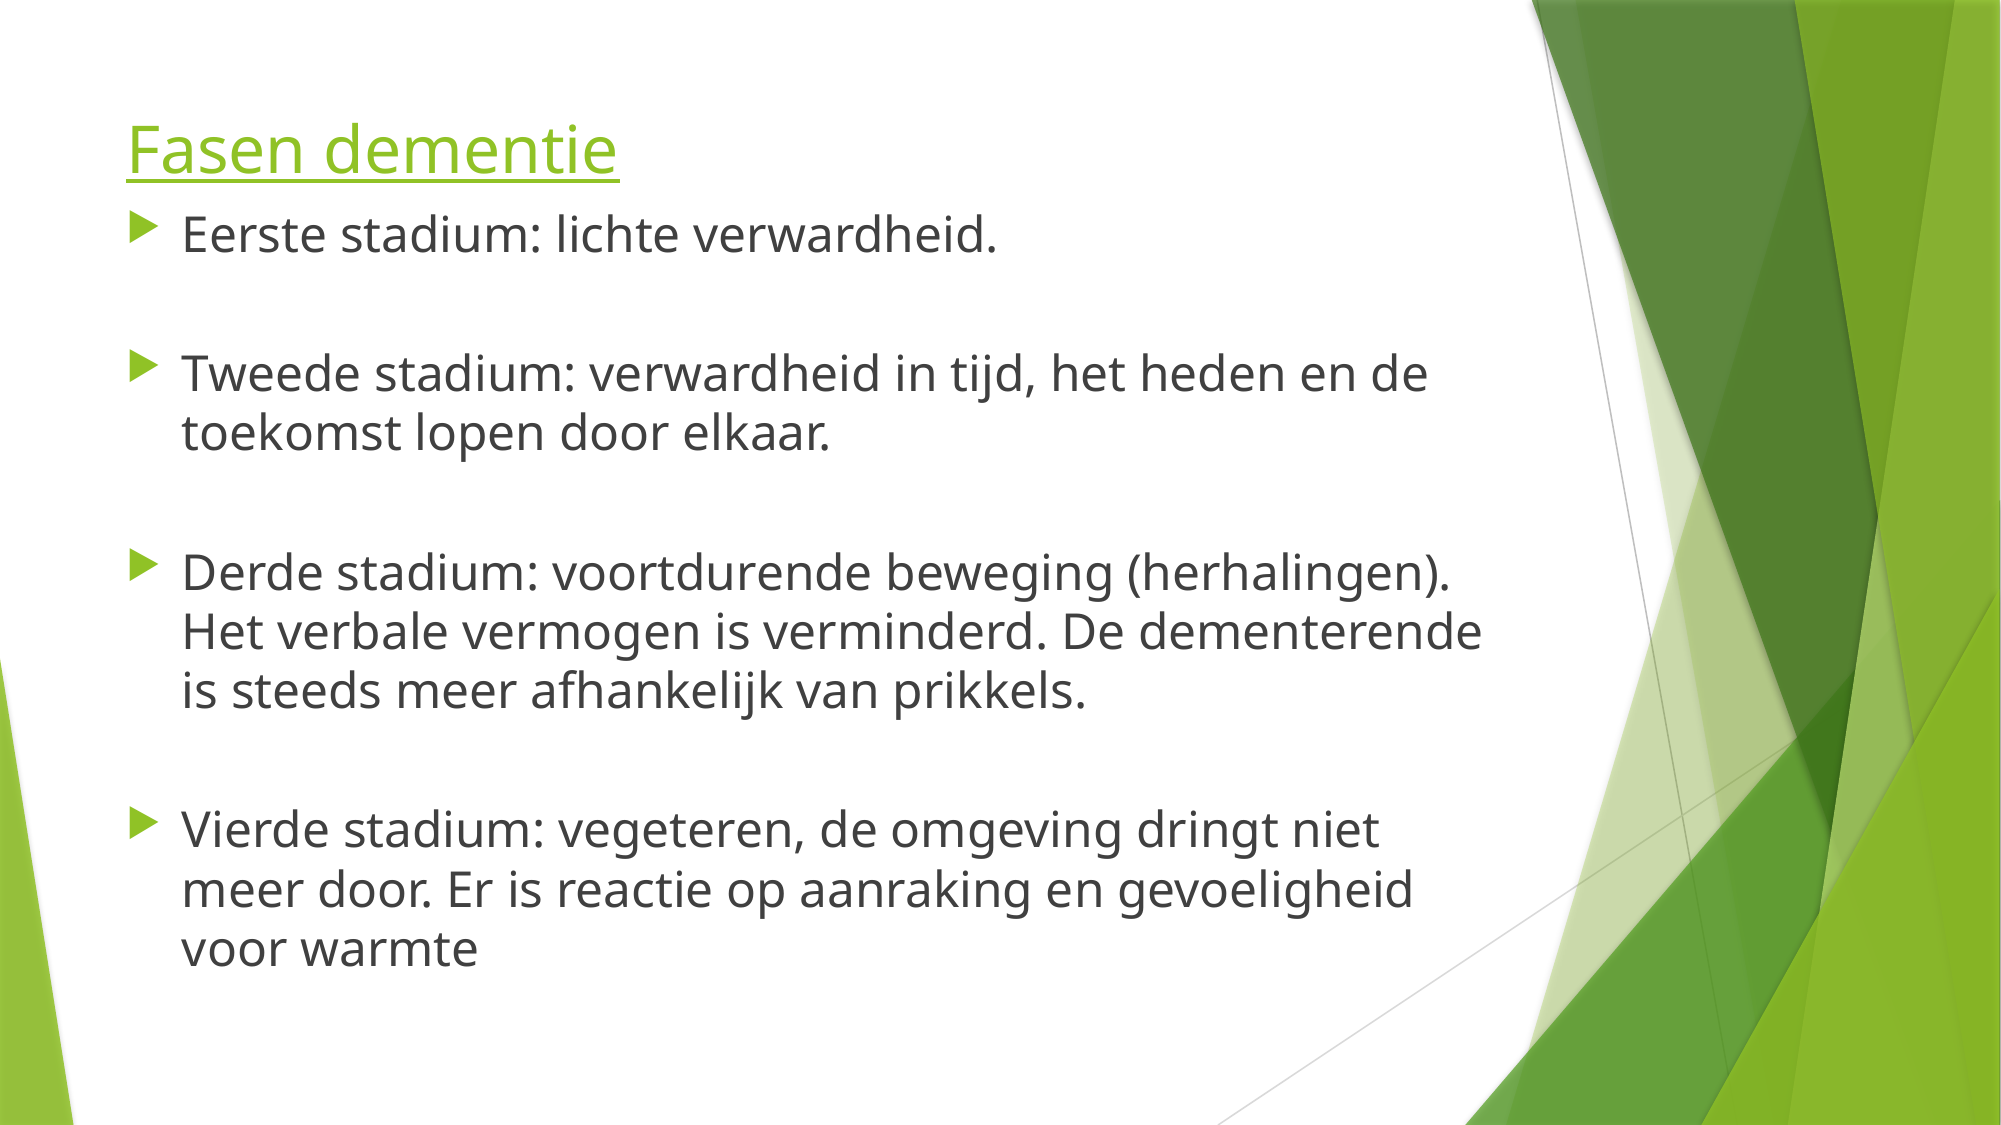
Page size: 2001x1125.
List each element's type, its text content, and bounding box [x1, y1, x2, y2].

list Eerste stadium: lichte verwardheid. Tweede stadium: verwardheid in tijd, het heden en de toekomst lopen door elkaar. Derde stadium: voortdurende beweging (herhalingen). Het verbale vermogen is verminderd. De dementerende is steeds meer afhankelijk van prikkels. Vierde stadium: vegeteren, de omgeving dringt niet meer door. Er is reactie op aanraking en gevoeligheid voor warmte [111, 195, 1522, 992]
title Fasen dementie [111, 99, 1522, 195]
